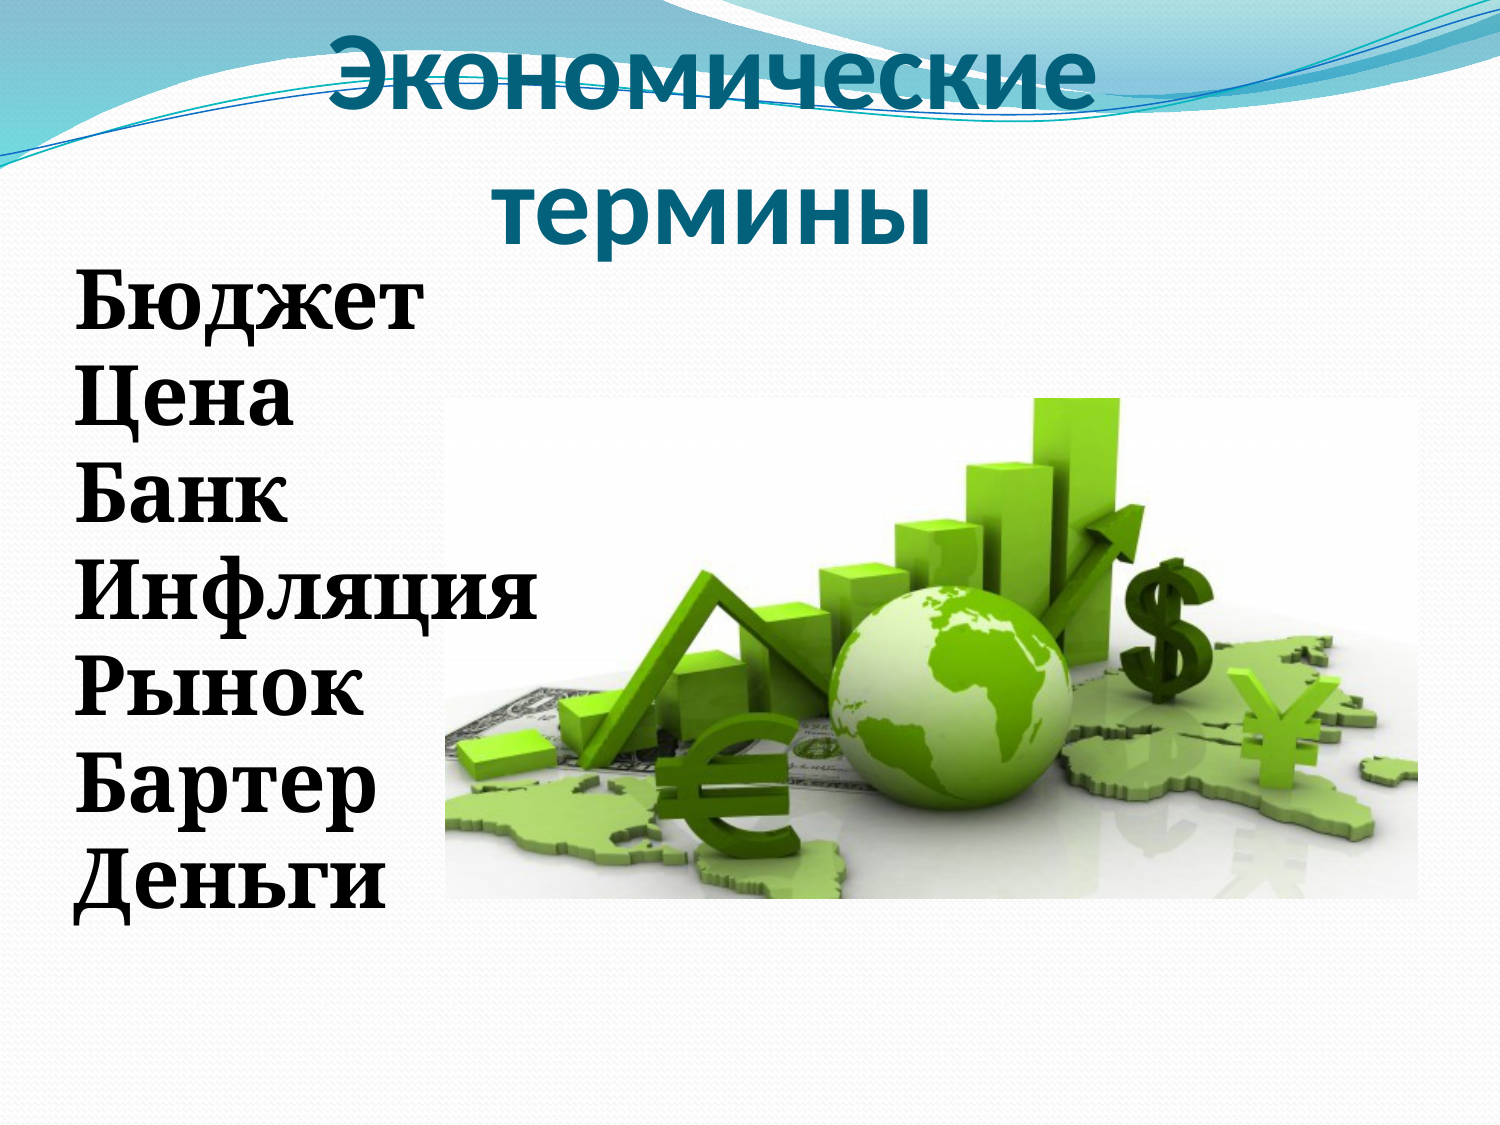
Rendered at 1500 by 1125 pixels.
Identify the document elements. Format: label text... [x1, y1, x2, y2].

list Бюджет Цена Банк Инфляция Рынок Бартер Деньги [58, 257, 1454, 610]
picture [445, 398, 1419, 899]
title Экономические термины [100, 160, 1328, 257]
